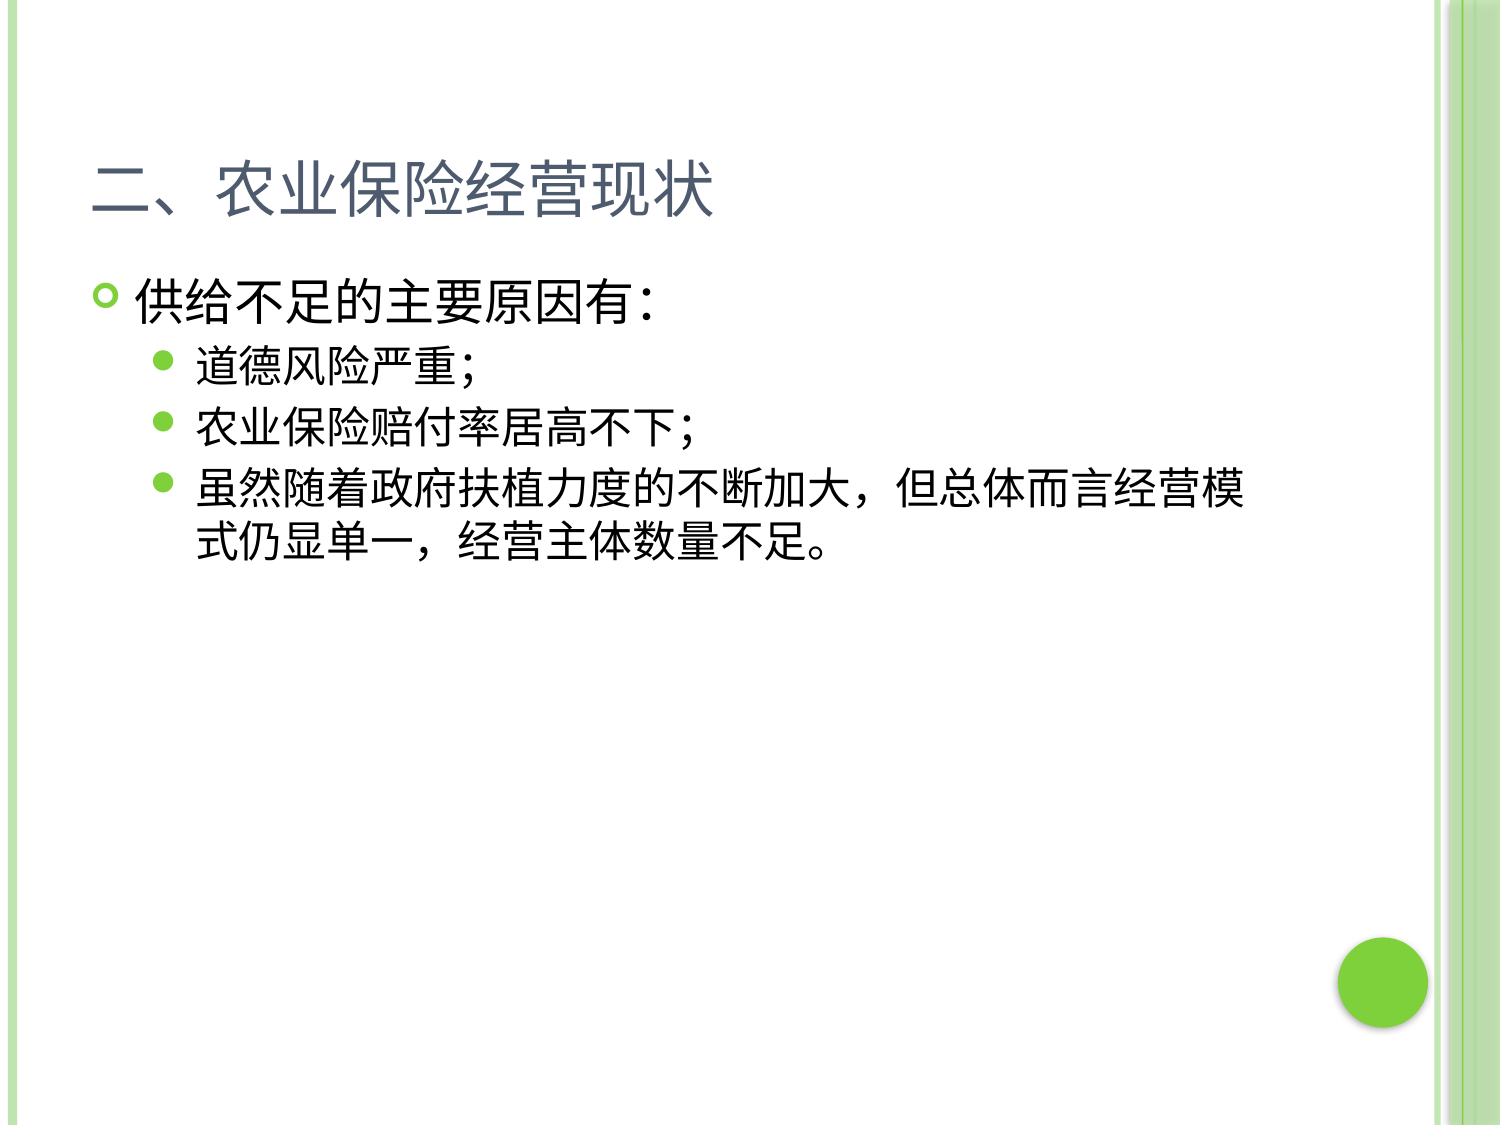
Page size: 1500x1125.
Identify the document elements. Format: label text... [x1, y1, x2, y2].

list 供给不足的主要原因有： 道德风险严重； 农业保险赔付率居高不下； 虽然随着政府扶植力度的不断加大，但总体而言经营模式仍显单一，经营主体数量不足。 [74, 262, 1301, 1063]
title 二、农业保险经营现状 [75, 45, 1300, 233]
